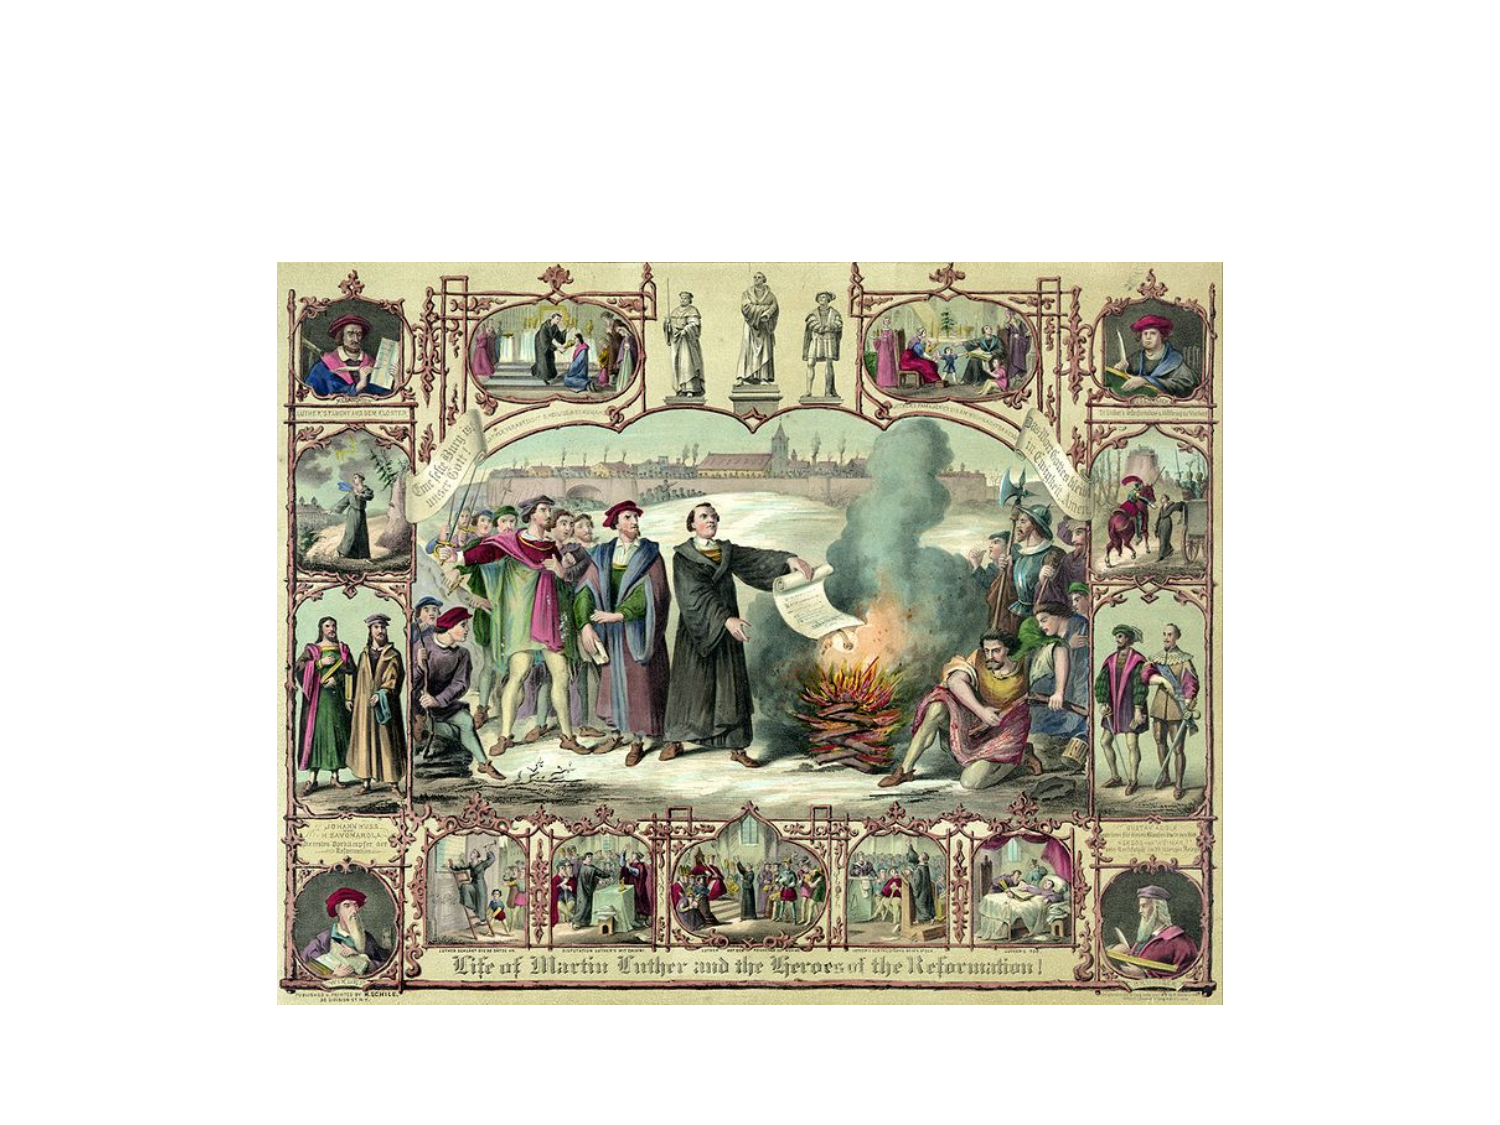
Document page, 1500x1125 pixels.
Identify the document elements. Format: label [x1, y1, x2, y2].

list [74, 262, 1426, 1006]
